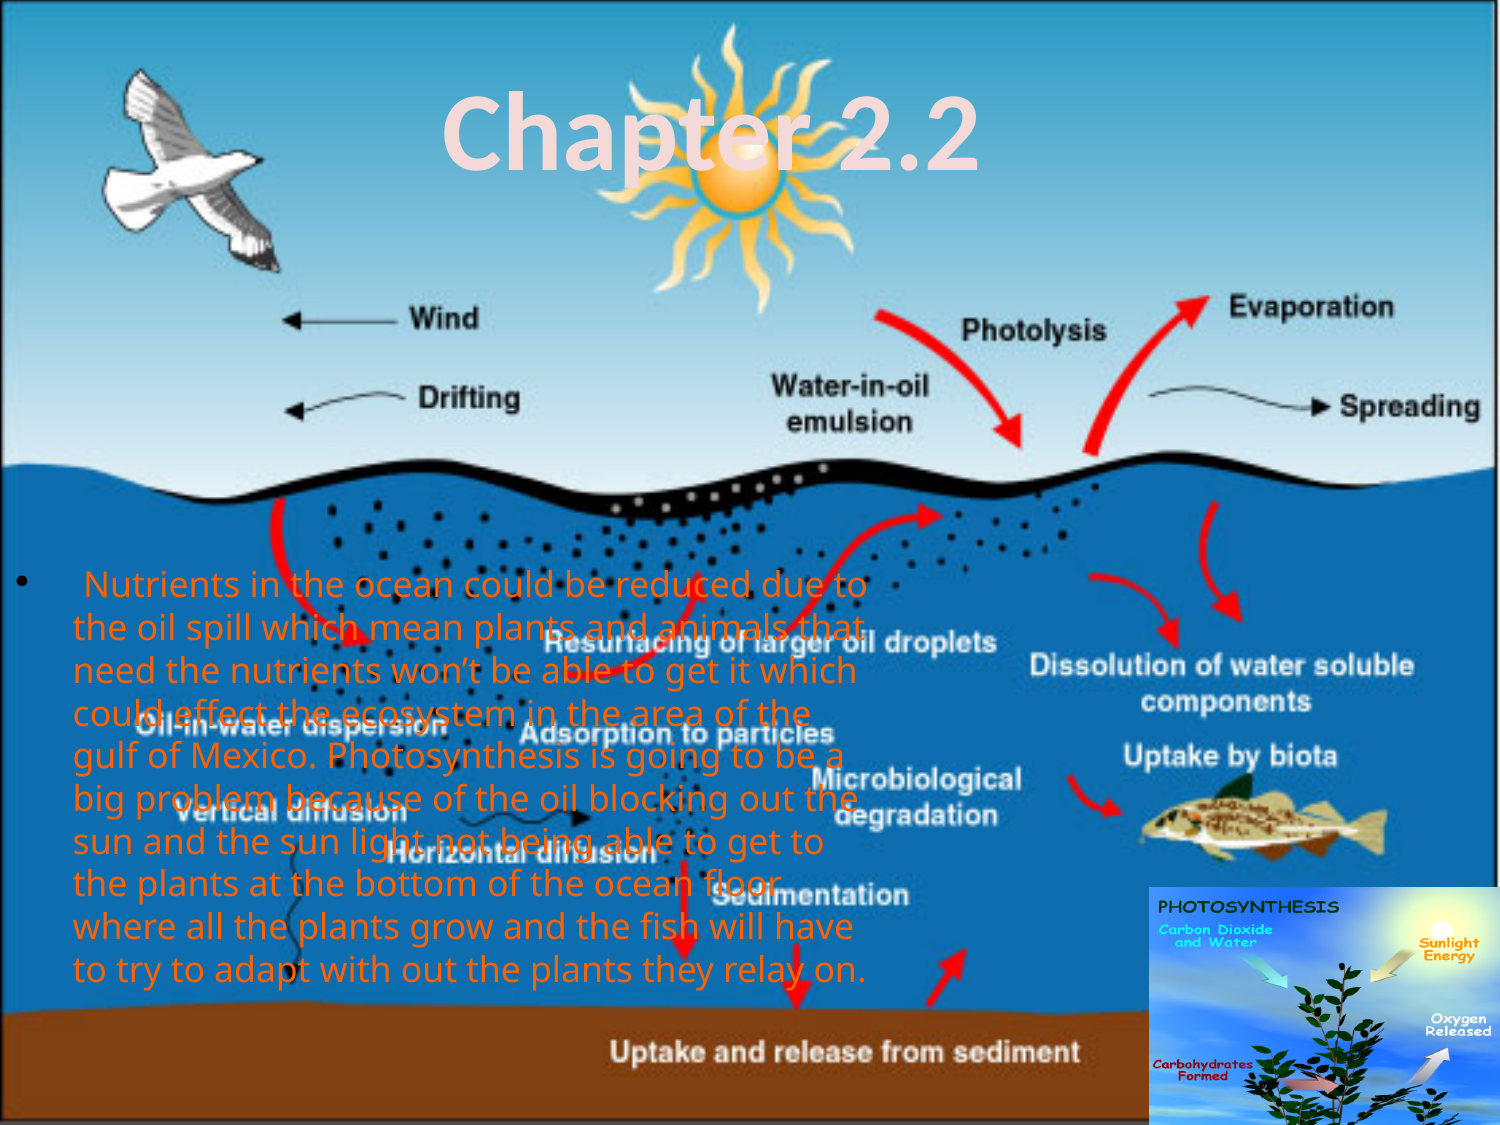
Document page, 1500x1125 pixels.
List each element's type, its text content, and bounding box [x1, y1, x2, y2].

text_box Chapter 2.2 [187, 49, 1238, 200]
list Nutrients in the ocean could be reduced due to the oil spill which mean plants and animals that need the nutrients won’t be able to get it which could effect the ecosystem in the area of the gulf of Mexico. Photosynthesis is going to be a big problem because of the oil blocking out the sun and the sun light not being able to get to the plants at the bottom of the ocean floor where all the plants grow and the fish will have to try to adapt with out the plants they relay on. [0, 549, 888, 1018]
picture [0, 0, 1500, 1125]
